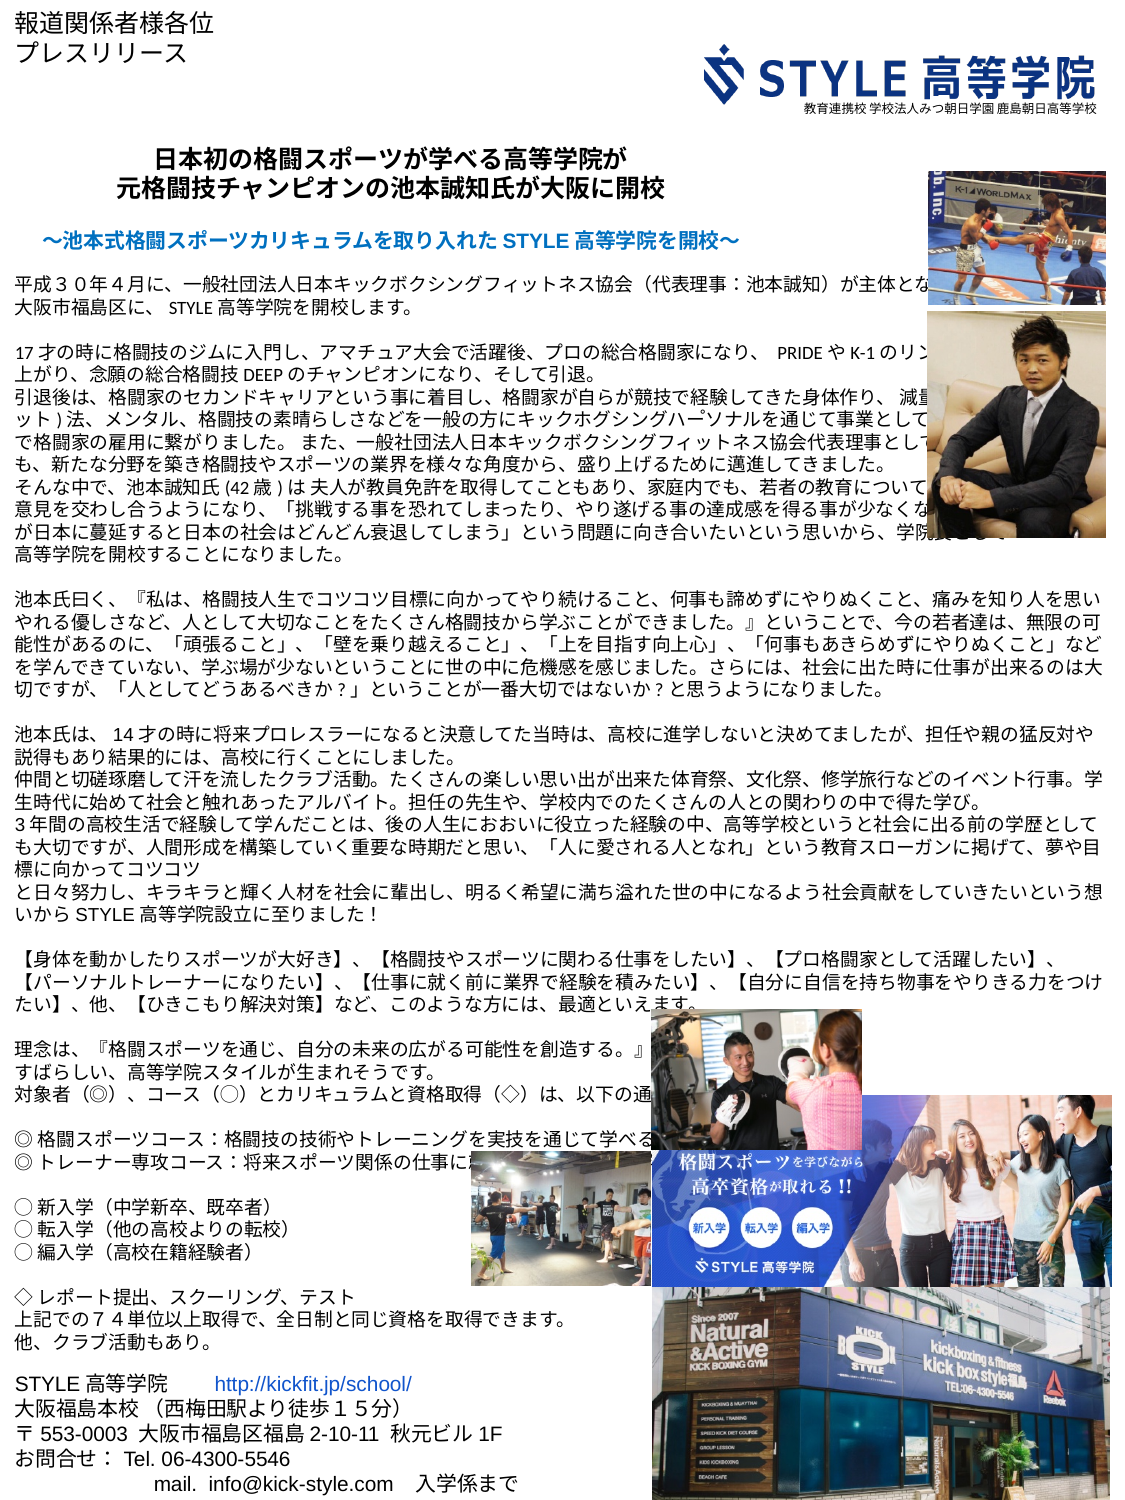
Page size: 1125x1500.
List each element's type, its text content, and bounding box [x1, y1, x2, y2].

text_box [695, 25, 1118, 148]
text_box 報道関係者様各位 プレスリリース [0, 0, 303, 75]
text_box 日本初の格闘スポーツが学べる高等学院が 元格闘技チャンピオンの池本誠知氏が大阪に開校 ～池本式格闘スポーツカリキュラムを取り入れたSTYLE高等学院を開校～ [7, 135, 776, 261]
text_box 平成３０年４月に、一般社団法人日本キックボクシングフィットネス協会（代表理事：池本誠知）が主体となり、 大阪市福島区に、STYLE高等学院を開校します。 17才の時に格闘技のジムに入門し、アマチュア大会で活躍後、プロの総合格闘家になり、 PRIDEやK-1のリンクにも 上がり、念願の総合格闘技DEEPのチャンピオンになり、そして引退。 引退後は、格闘家のセカンドキャリアという事に着目し、格闘家が自らが競技で経験してきた身体作り、 減量(ダイエ ット)法、メンタル、格闘技の素晴らしさなどを一般の方にキックホグシングハー゚ソナルを通じて事業として広めること で格闘家の雇用に繋がりました。 また、一般社団法人日本キックボクシングフィットネス協会代表理事として業界に も、新たな分野を築き格闘技やスポーツの業界を様々な角度から、盛り上げるために邁進してきました。 そんな中で、池本誠知氏(42歳)は 夫人が教員免許を取得してこともあり、家庭内でも、若者の教育について互いに 意見を交わし合うようになり、「挑戦する事を恐れてしまったり、やり遂げる事の達成感を得る事が少なくなった若者 が日本に蔓延すると日本の社会はどんどん衰退してしまう」という問題に向き合いたいという思いから、学院長として 高等学院を開校することになりました。 池本氏曰く、『私は、格闘技人生でコツコツ目標に向かってやり続けること、何事も諦めずにやりぬくこと、痛みを知り人を思いやれる優しさなど、人として大切なことをたくさん格闘技から学ぶことができました。』ということで、今の若者達は、無限の可能性があるのに、「頑張ること」、「壁を乗り越えること」、「上を目指す向上心」、「何事もあきらめずにやりぬくこと」などを学んできていない、学ぶ場が少ないということに世の中に危機感を感じました。さらには、社会に出た時に仕事が出来るのは大切ですが、「人としてどうあるべきか?」ということが一番大切ではないか?と思うようになりました。 池本氏は、14才の時に将来プロレスラーになると決意してた当時は、高校に進学しないと決めてましたが、担任や親の猛反対や説得もあり結果的には、高校に行くことにしました。 仲間と切磋琢磨して汗を流したクラブ活動。たくさんの楽しい思い出が出来た体育祭、文化祭、修学旅行などのイベント行事。学生時代に始めて社会と触れあったアルバイト。担任の先生や、学校内でのたくさんの人との関わりの中で得た学び。 3年間の高校生活で経験して学んだことは、後の人生におおいに役立った経験の中、高等学校というと社会に出る前の学歴としても大切ですが、人間形成を構築していく重要な時期だと思い、「人に愛される人となれ」という教育スローガンに掲げて、夢や目標に向かってコツコツ と日々努力し、キラキラと輝く人材を社会に輩出し、明るく希望に満ち溢れた世の中になるよう社会貢献をしていきたいという想いからSTYLE高等学院設立に至りました！ 【身体を動かしたりスポーツが大好き】、【格闘技やスポーツに関わる仕事をしたい】、【プロ格闘家として活躍したい】、【パーソナルトレーナーになりたい】、【仕事に就く前に業界で経験を積みたい】、【自分に自信を持ち物事をやりきる力をつけたい】、他、【ひきこもり解決対策】など、このような方には、最適といえます。 理念は、『格闘スポーツを通じ、自分の未来の広がる可能性を創造する。』 すばらしい、高等学院スタイルが生まれそうです。 対象者（◎）、コース（◯）とカリキュラムと資格取得（◇）は、以下の通りです。 ◎格闘スポーツコース：格闘技の技術やトレーニングを実技を通じて学べる。 ◎トレーナー専攻コース：将来スポーツ関係の仕事に就くためのスキルを学べる。 ◯新入学（中学新卒、既卒者） ◯転入学（他の高校よりの転校） ◯編入学（高校在籍経験者） ◇レポート提出、スクーリング、テスト 上記での７４単位以上取得で、全日制と同じ資格を取得できます。 他、クラブ活動もあり。 [0, 265, 1125, 1361]
picture [926, 311, 1107, 538]
text_box STYLE高等学院 http://kickfit.jp/school/ 大阪福島本校 （西梅田駅より徒歩１５分） 〒553-0003 大阪市福島区福島2-10-11 秋元ビル1F お問合せ：Tel. 06-4300-5546 mail. info@kick-style.com 入学係まで [0, 1362, 646, 1500]
picture [928, 171, 1107, 305]
picture [470, 1009, 1112, 1500]
